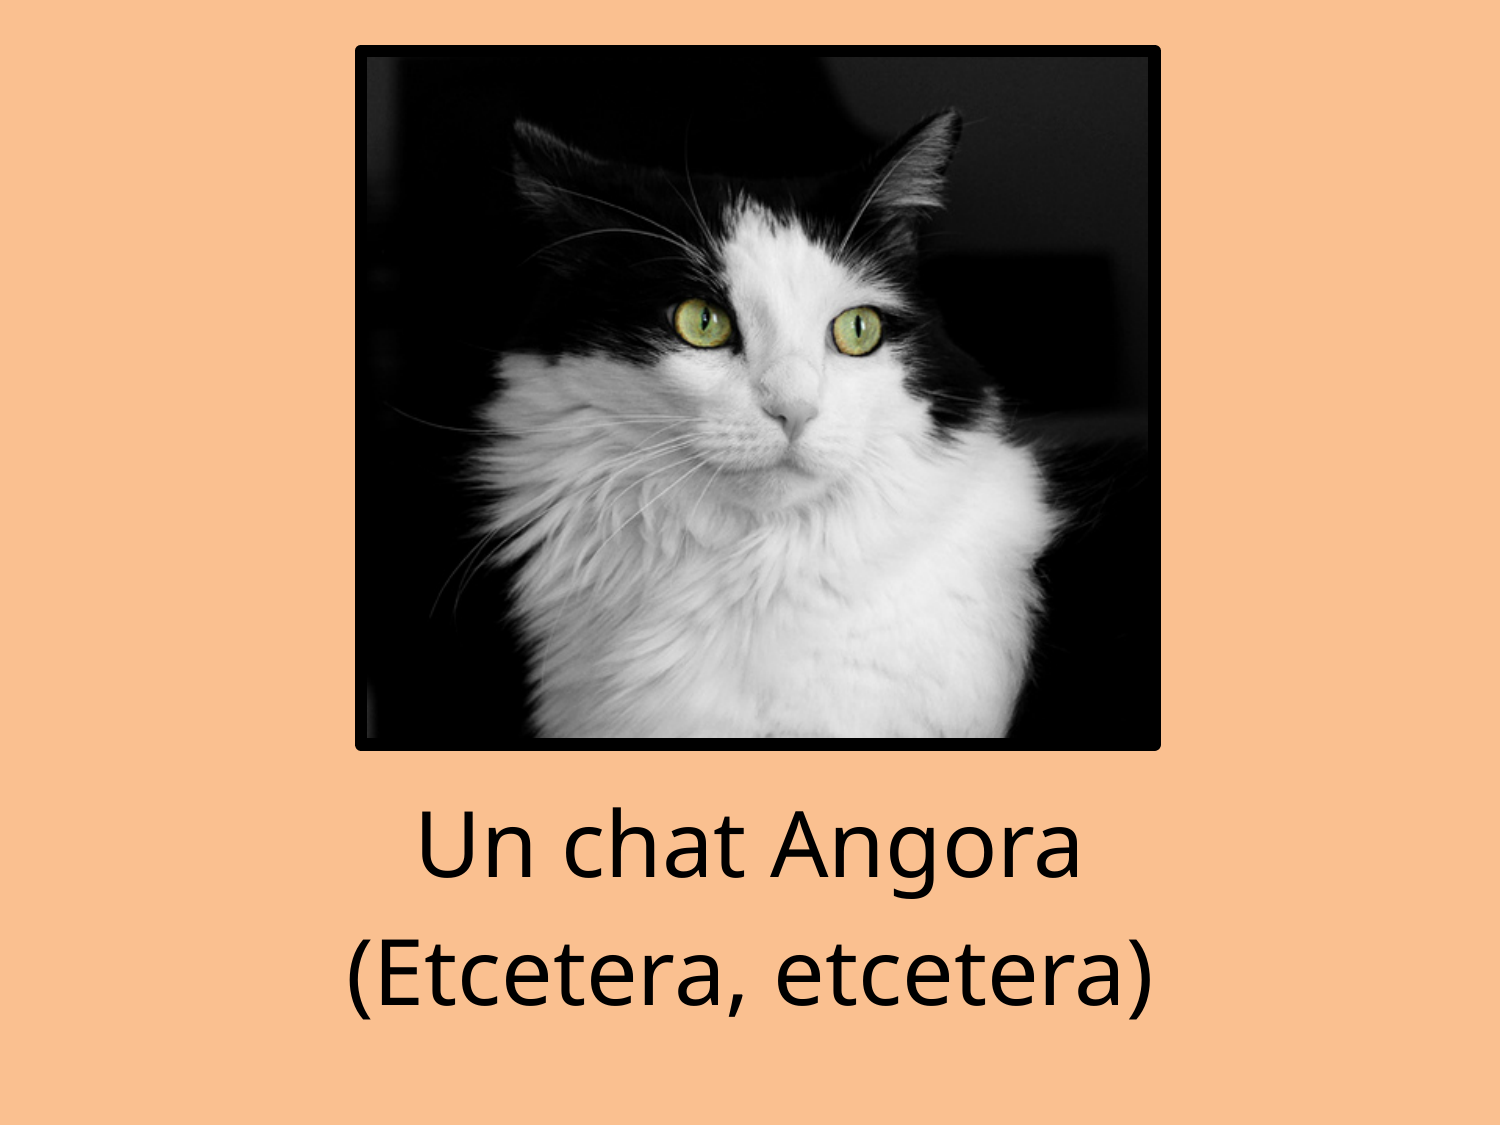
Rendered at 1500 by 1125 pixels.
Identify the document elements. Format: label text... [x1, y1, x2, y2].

picture [366, 56, 1149, 739]
list Un chat Angora (Etcetera, etcetera) [75, 778, 1425, 1067]
